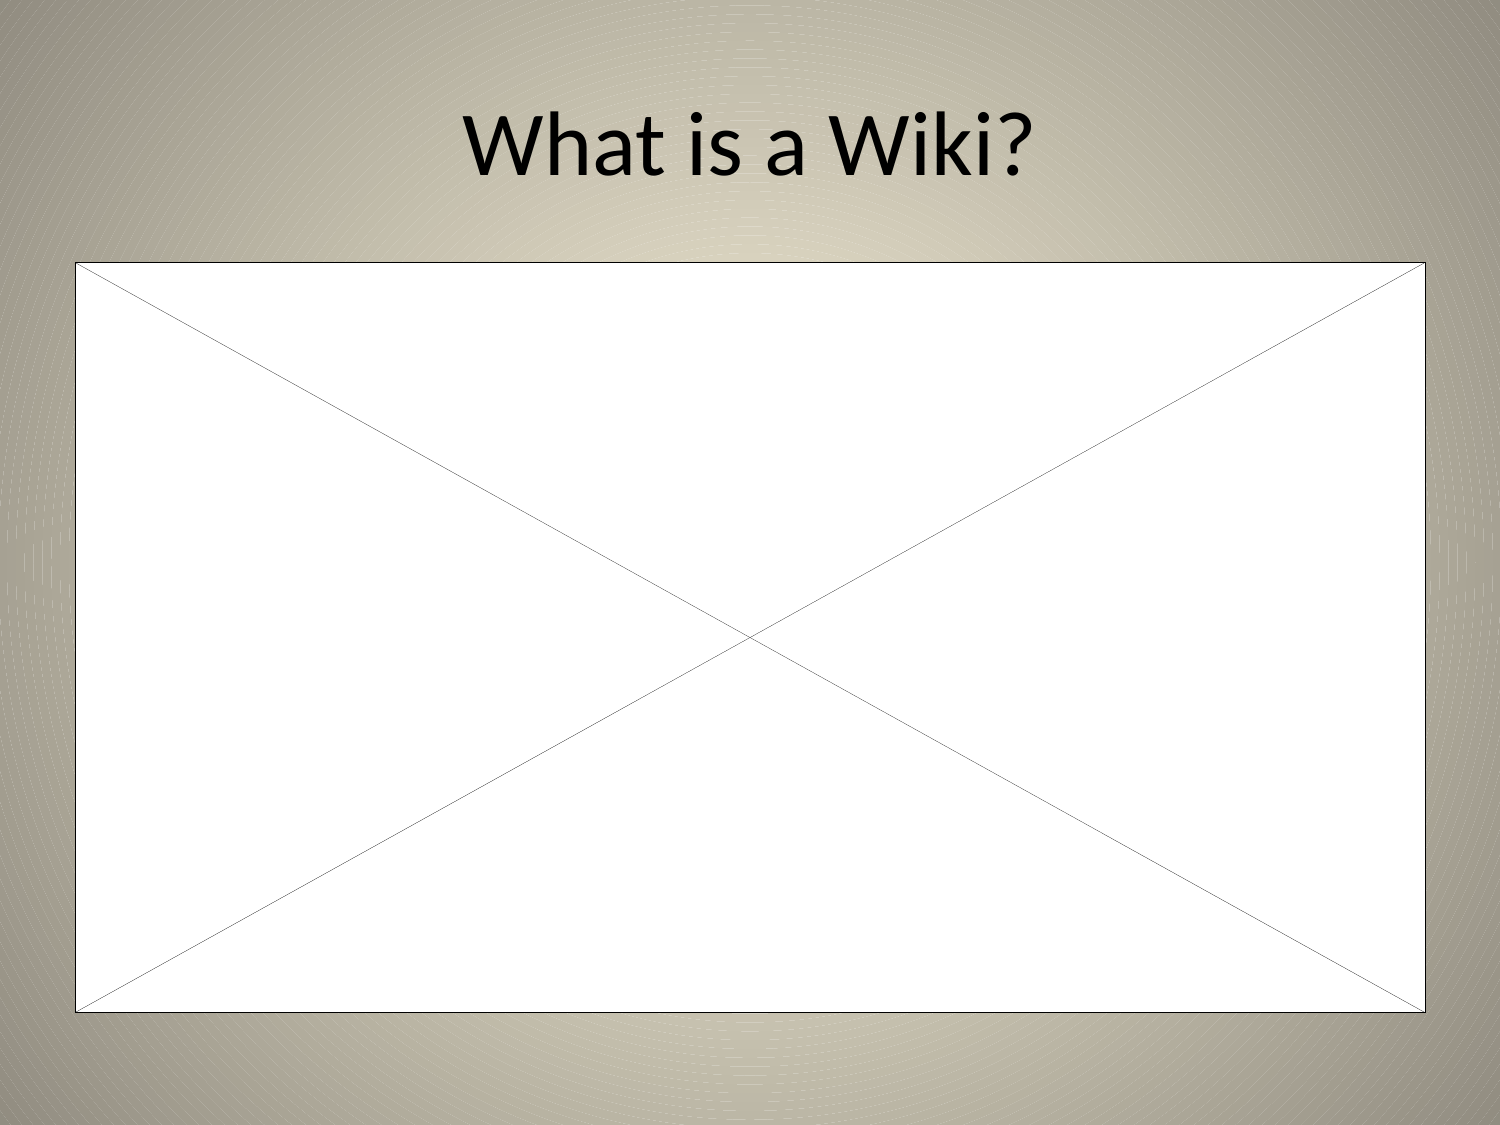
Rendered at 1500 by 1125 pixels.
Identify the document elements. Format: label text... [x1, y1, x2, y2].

title What is a Wiki? [75, 45, 1425, 233]
